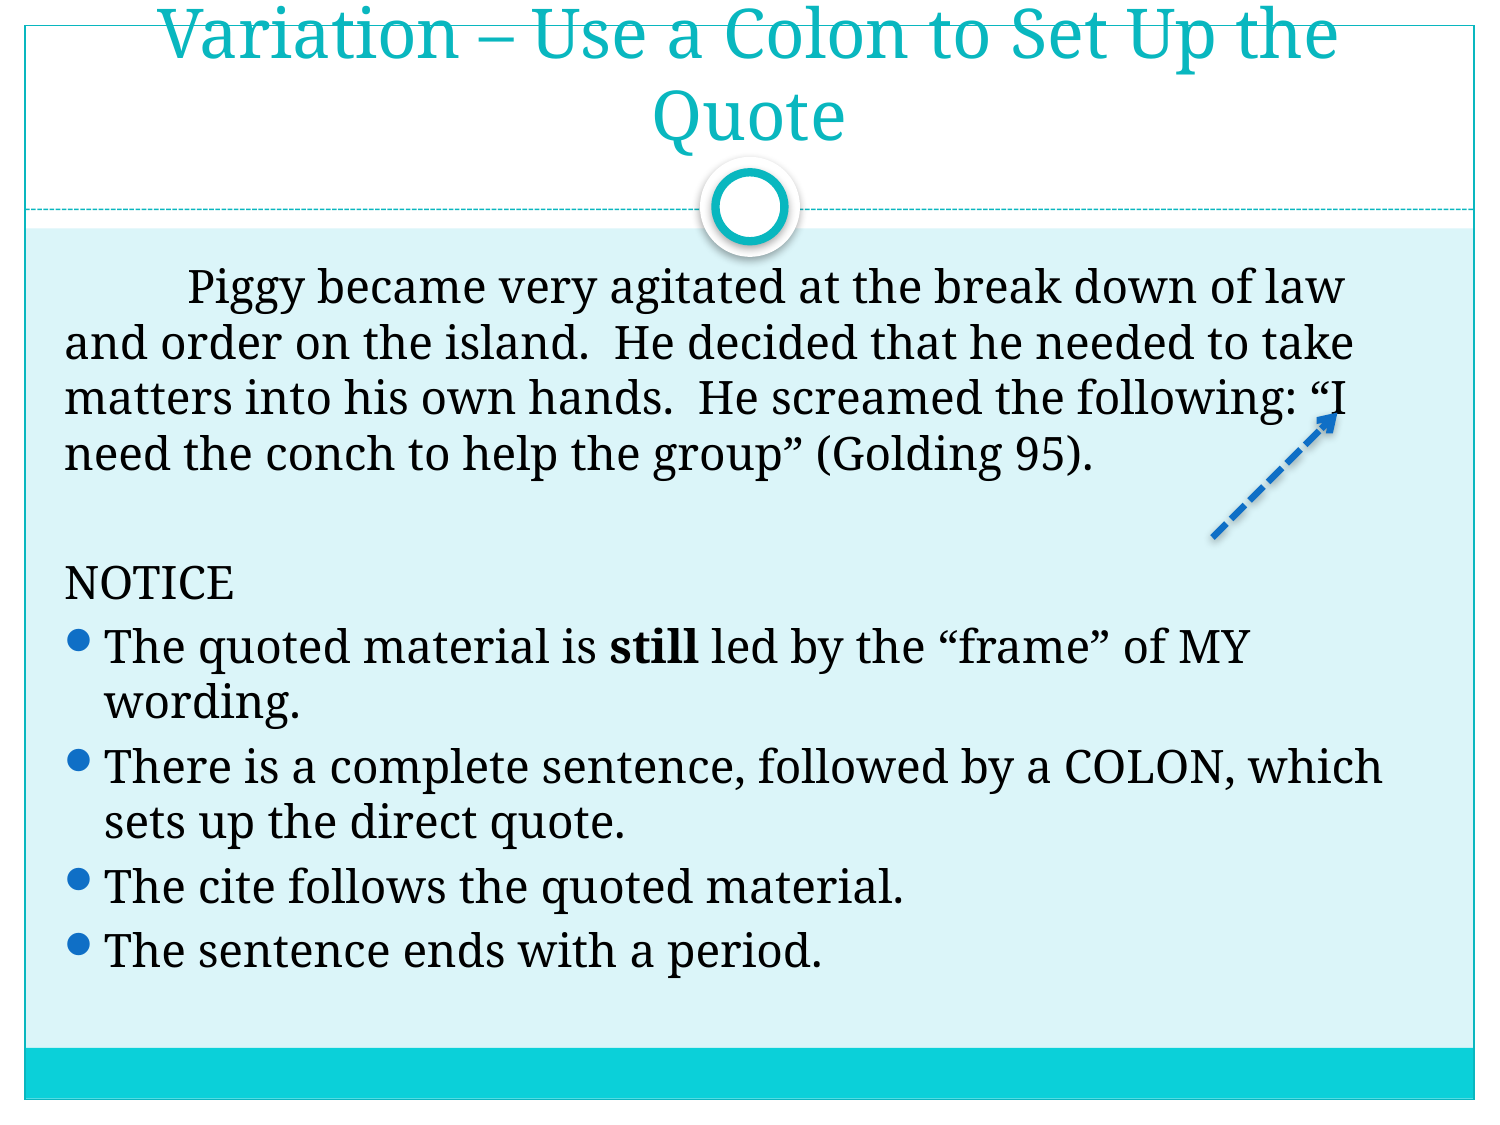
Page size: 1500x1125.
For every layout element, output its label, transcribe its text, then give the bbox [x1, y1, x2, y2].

title Variation – Use a Colon to Set Up the Quote [49, 37, 1450, 162]
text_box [1212, 412, 1338, 538]
list Piggy became very agitated at the break down of law and order on the island. He decided that he needed to take matters into his own hands. He screamed the following: “I need the conch to help the group” (Golding 95). NOTICE The quoted material is still led by the “frame” of MY wording. There is a complete sentence, followed by a COLON, which sets up the direct quote. The cite follows the quoted material. The sentence ends with a period. [49, 250, 1445, 1001]
